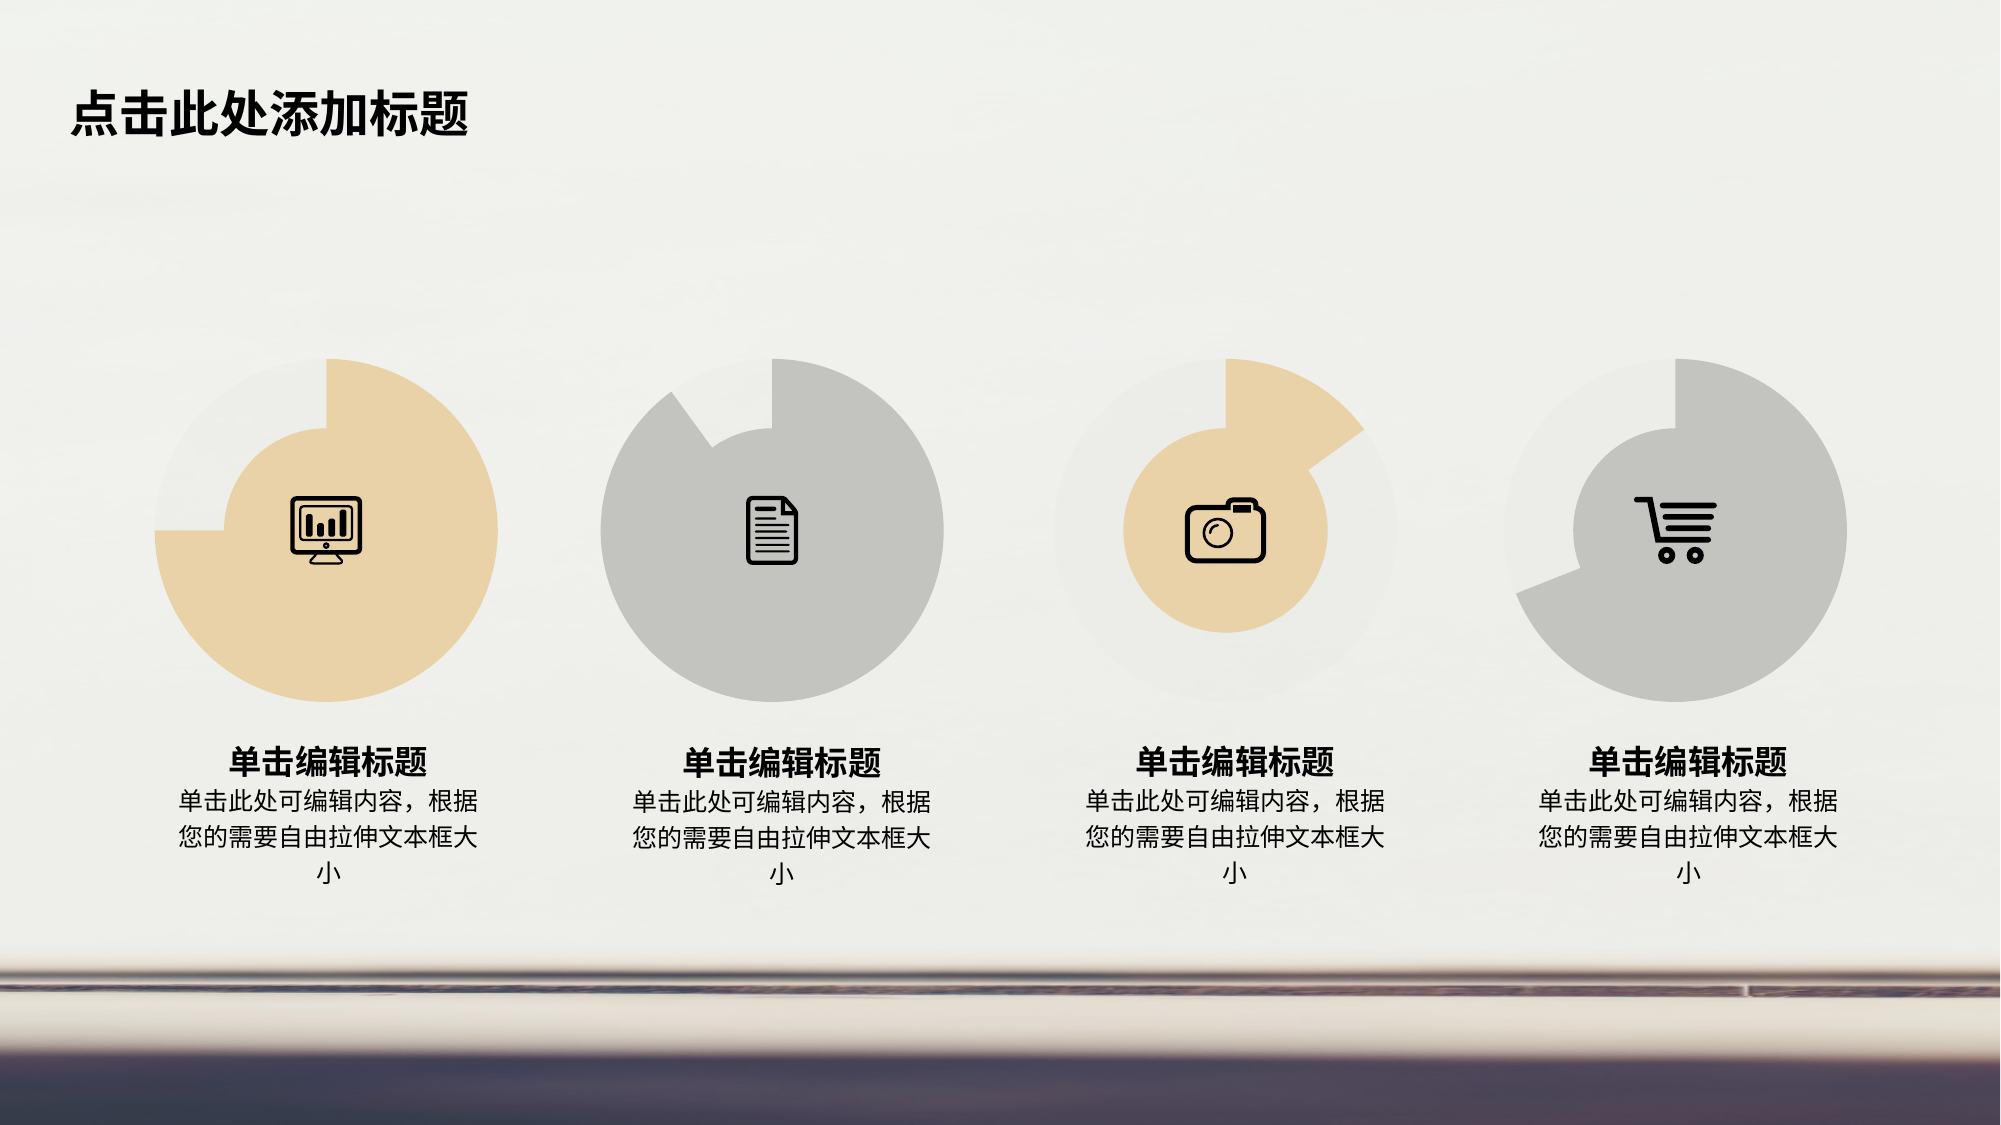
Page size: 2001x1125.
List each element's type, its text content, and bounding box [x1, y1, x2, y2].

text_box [746, 495, 799, 565]
text_box 点击此处添加标题 [55, 75, 507, 151]
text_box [1043, 732, 1427, 889]
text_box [589, 734, 974, 890]
chart [583, 351, 961, 710]
chart [1037, 351, 1414, 710]
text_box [1496, 732, 1881, 889]
chart [1486, 351, 1864, 710]
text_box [136, 732, 521, 889]
picture [0, 0, 2001, 1125]
chart [137, 351, 515, 710]
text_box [1633, 496, 1717, 565]
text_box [1184, 497, 1267, 564]
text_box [290, 496, 363, 565]
